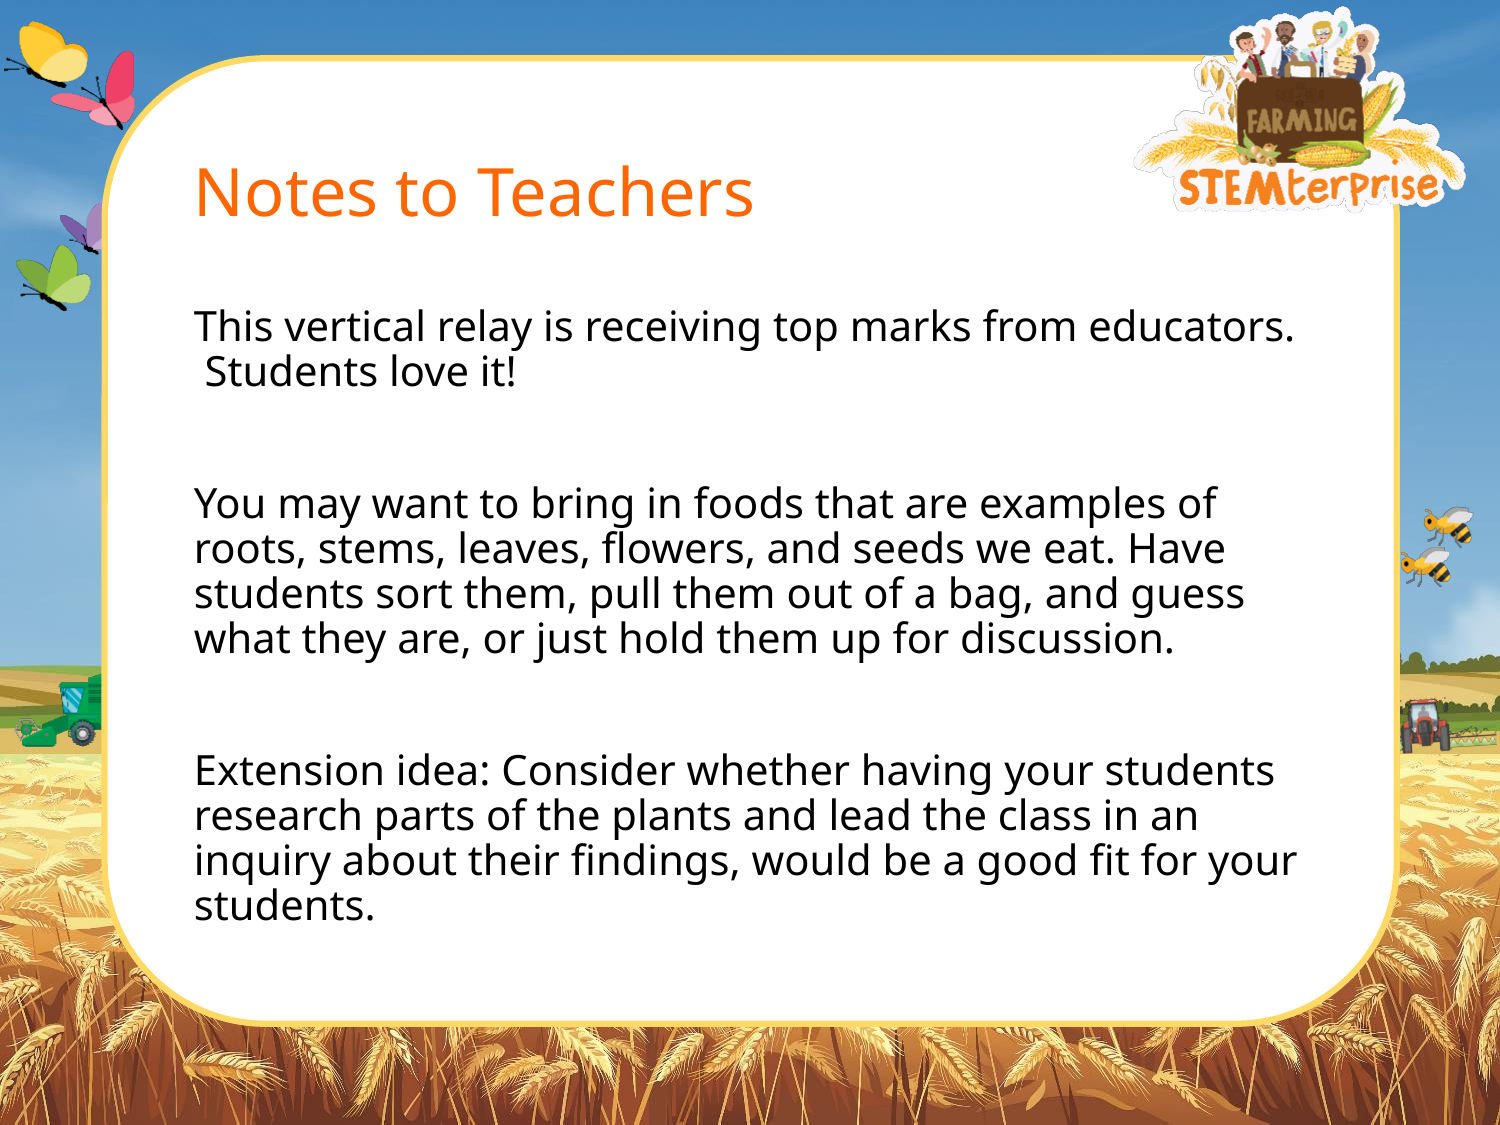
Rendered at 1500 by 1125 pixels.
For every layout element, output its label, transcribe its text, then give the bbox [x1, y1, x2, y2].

title Notes to Teachers [178, 131, 1154, 259]
list This vertical relay is receiving top marks from educators. Students love it! You may want to bring in foods that are examples of roots, stems, leaves, flowers, and seeds we eat. Have students sort them, pull them out of a bag, and guess what they are, or just hold them up for discussion. Extension idea: Consider whether having your students research parts of the plants and lead the class in an inquiry about their findings, would be a good fit for your students. [178, 297, 1322, 1012]
picture [0, 0, 1500, 1125]
